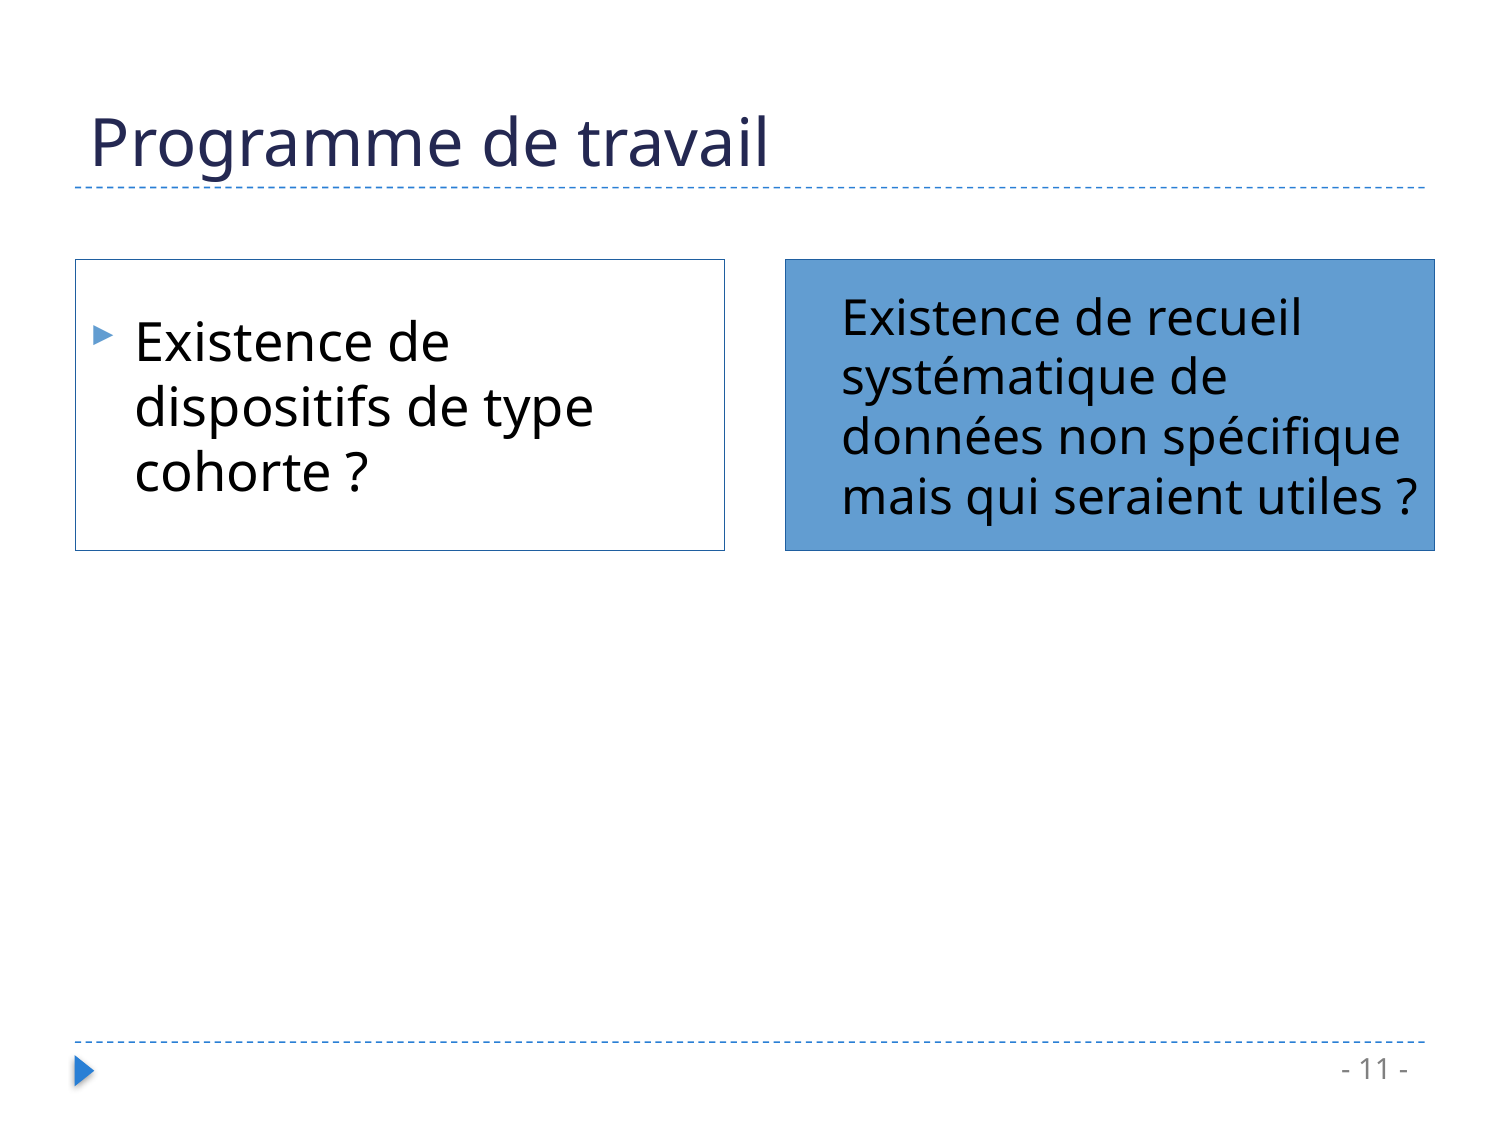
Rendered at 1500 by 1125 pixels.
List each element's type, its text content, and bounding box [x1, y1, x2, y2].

title Programme de travail [75, 24, 1425, 188]
list Existence de dispositifs de type cohorte ? [75, 259, 725, 551]
text_box Existence de recueil systématique de données non spécifique mais qui seraient utiles ? [785, 259, 1435, 551]
footer - 11 - [475, 1042, 1424, 1103]
